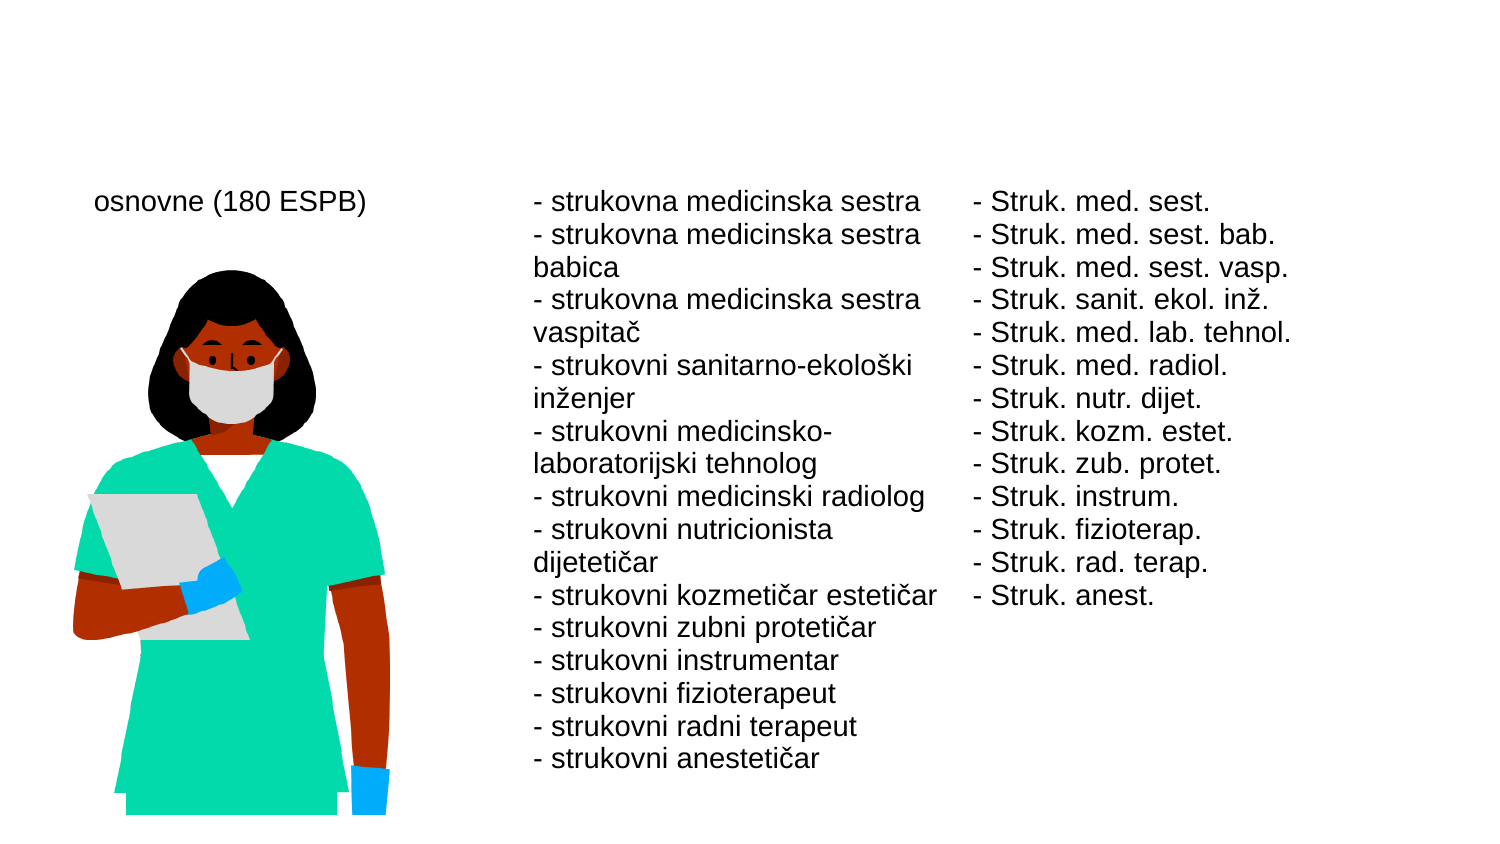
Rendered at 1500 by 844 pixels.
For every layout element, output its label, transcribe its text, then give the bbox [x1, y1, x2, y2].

table_header - Struk. med. sest. - Struk. med. sest. bab. - Struk. med. sest. vasp. - Struk. sanit. ekol. inž. - Struk. med. lab. tehnol. - Struk. med. radiol. - Struk. nutr. dijet. - Struk. kozm. estet. - Struk. zub. protet. - Struk. instrum. - Struk. fizioterap. - Struk. rad. terap. - Struk. anest. [970, 182, 1409, 778]
table_header osnovne (180 ESPB) [91, 182, 530, 778]
picture [386, 782, 390, 815]
table_header - strukovna medicinska sestra - strukovna medicinska sestra babica - strukovna medicinska sestra vaspitač - strukovni sanitarno-ekološki inženjer - strukovni medicinsko-laboratorijski tehnolog - strukovni medicinski radiolog - strukovni nutricionista dijetetičar - strukovni kozmetičar estetičar - strukovni zubni protetičar - strukovni instrumentar - strukovni fizioterapeut - strukovni radni terapeut - strukovni anestetičar [530, 182, 970, 778]
picture [73, 270, 390, 815]
